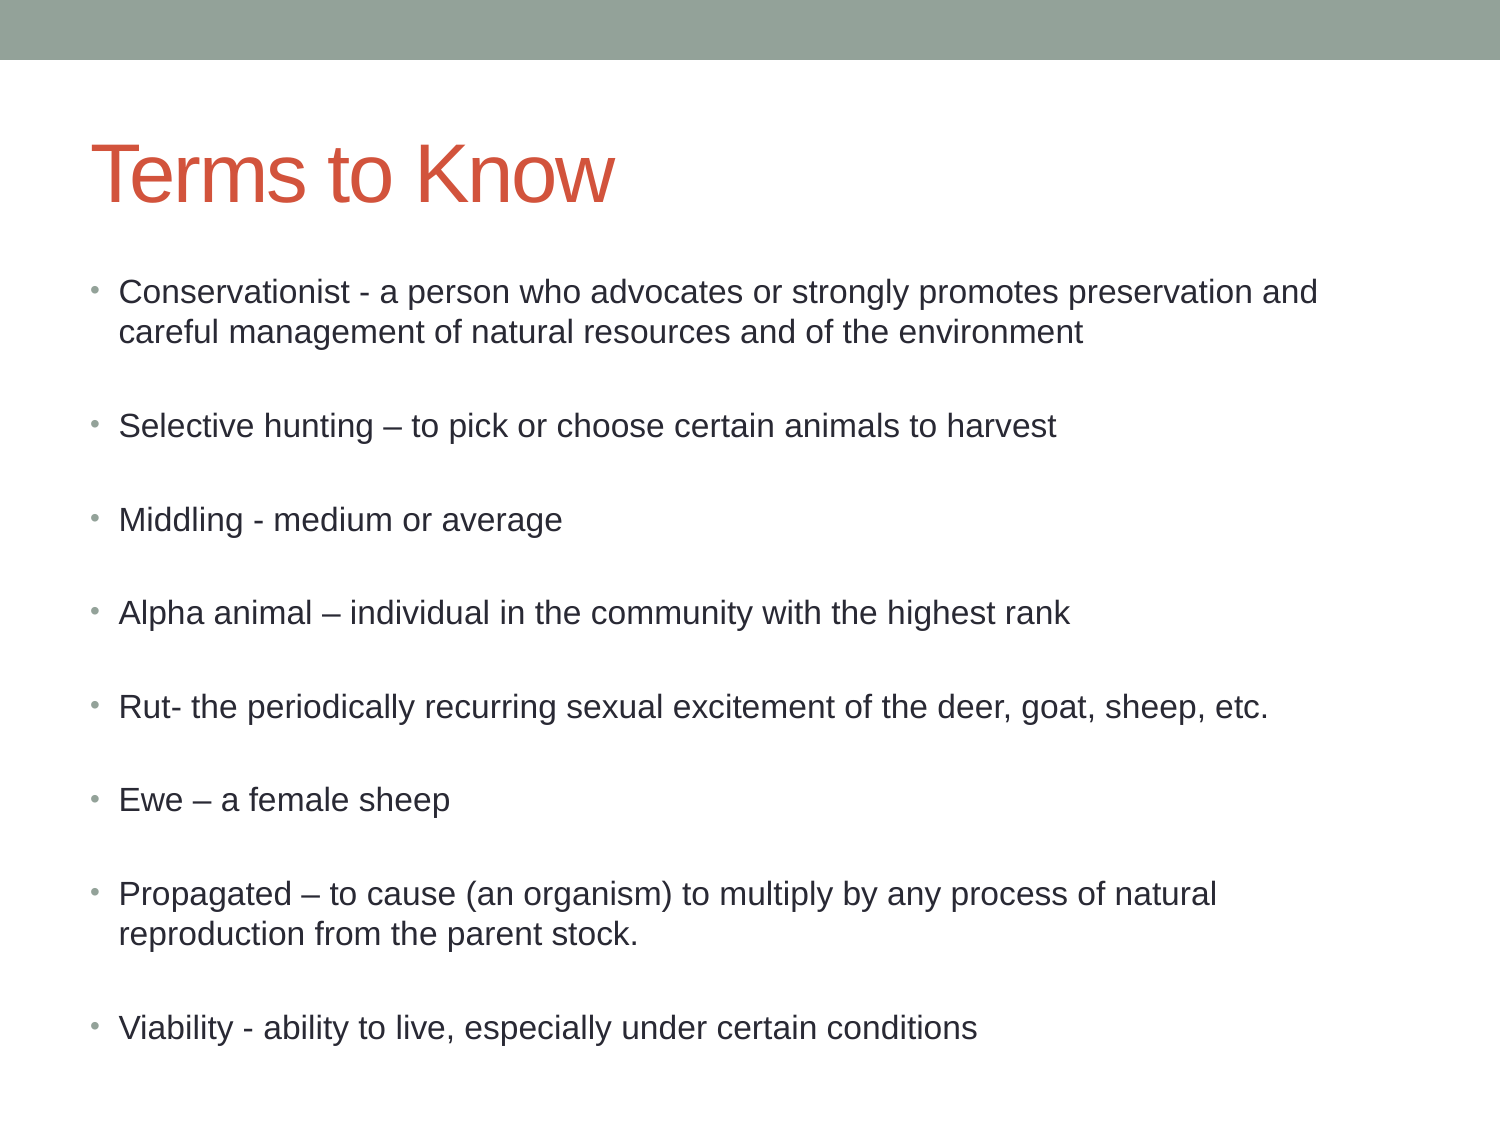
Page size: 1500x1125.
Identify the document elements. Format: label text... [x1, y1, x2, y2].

list Conservationist - a person who advocates or strongly promotes preservation and careful management of natural resources and of the environment Selective hunting – to pick or choose certain animals to harvest Middling - medium or average Alpha animal – individual in the community with the highest rank Rut- the periodically recurring sexual excitement of the deer, goat, sheep, etc. Ewe – a female sheep Propagated – to cause (an organism) to multiply by any process of natural reproduction from the parent stock. Viability - ability to live, especially under certain conditions [75, 262, 1425, 1063]
title Terms to Know [75, 87, 1425, 250]
